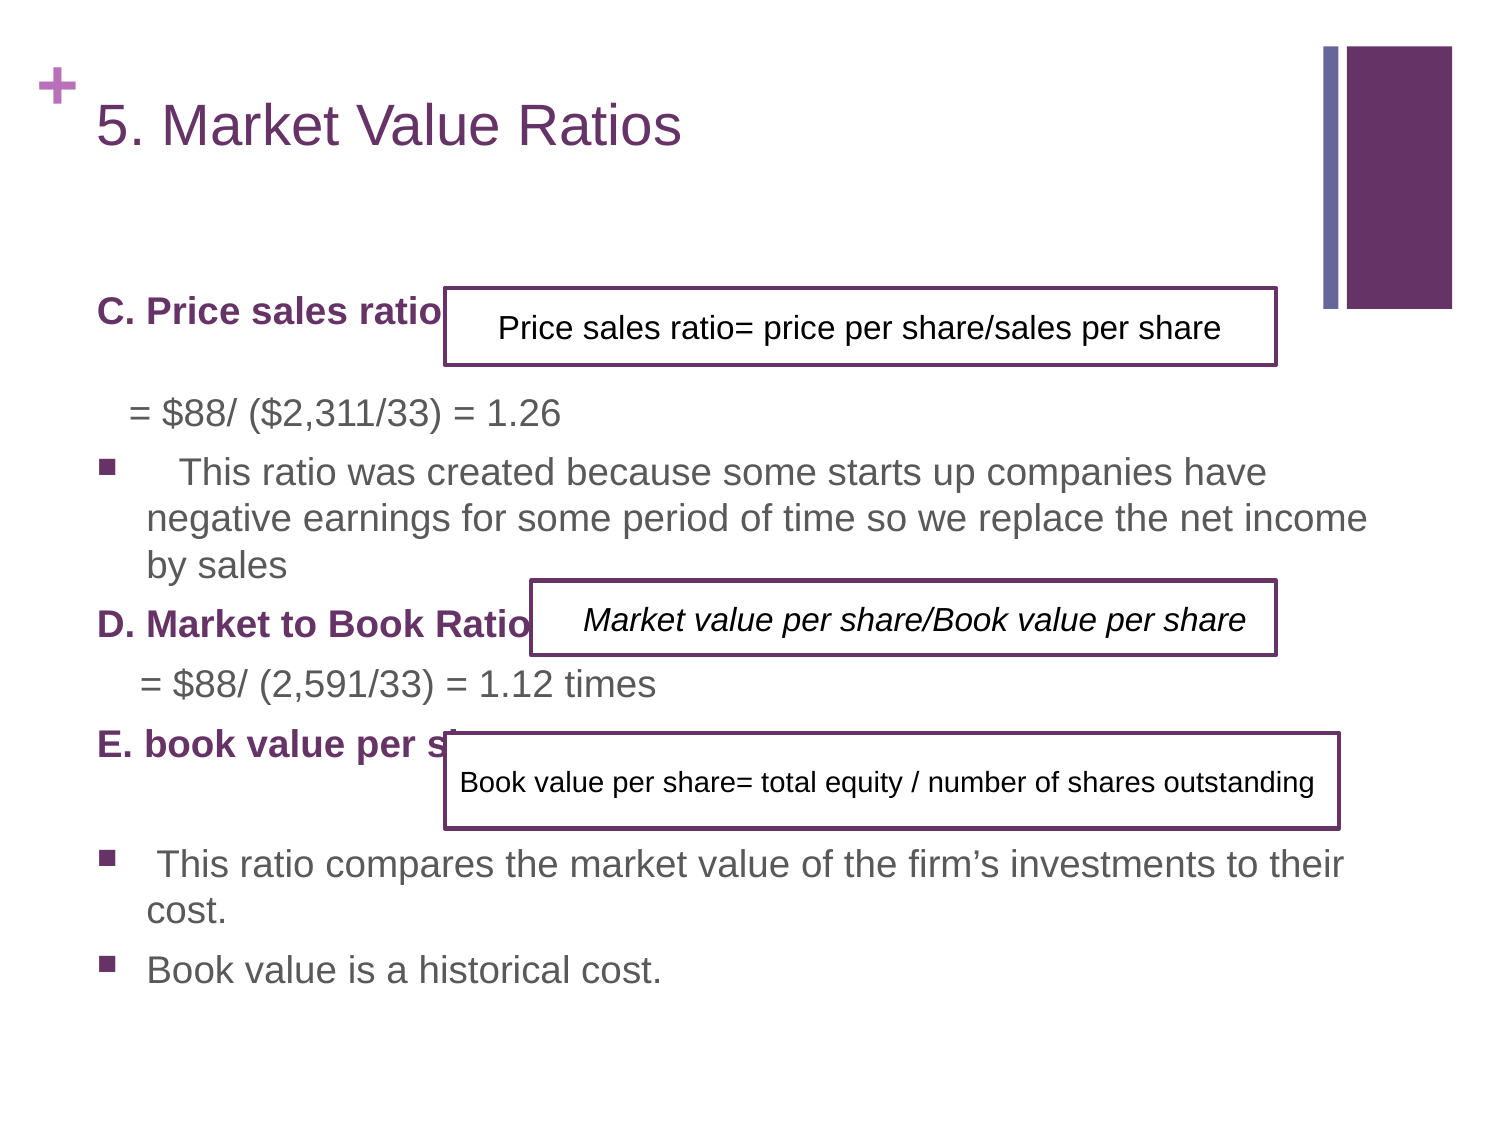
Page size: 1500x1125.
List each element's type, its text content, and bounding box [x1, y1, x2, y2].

title 5. Market Value Ratios [81, 79, 1322, 183]
list C. Price sales ratio = $88/ ($2,311/33) = 1.26 This ratio was created because some starts up companies have negative earnings for some period of time so we replace the net income by sales D. Market to Book Ratio = $88/ (2,591/33) = 1.12 times E. book value per share This ratio compares the market value of the firm’s investments to their cost. Book value is a historical cost. [81, 287, 1393, 1001]
text_box Book value per share= total equity / number of shares outstanding [443, 731, 1341, 831]
text_box Market value per share/Book value per share [529, 578, 1278, 657]
text_box Price sales ratio= price per share/sales per share [443, 286, 1278, 367]
